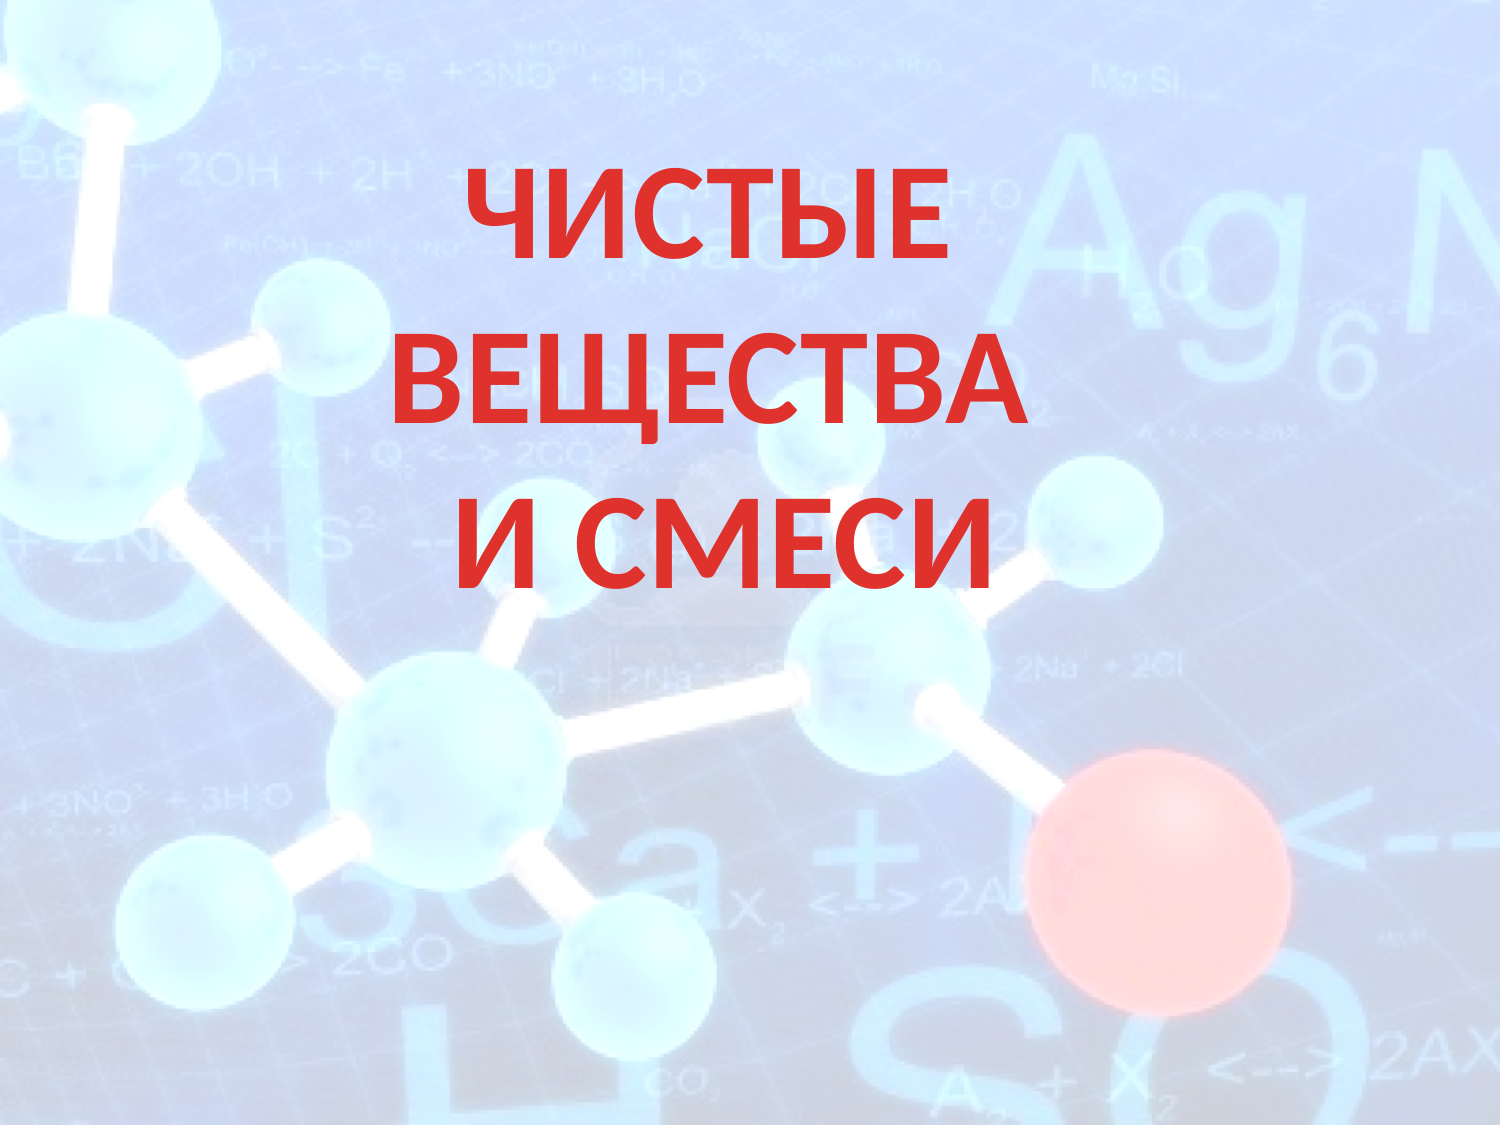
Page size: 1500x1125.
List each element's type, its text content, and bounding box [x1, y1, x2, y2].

text_box ЧИСТЫЕ ВЕЩЕСТВА И СМЕСИ [171, 113, 1247, 624]
picture [0, 0, 1500, 1125]
